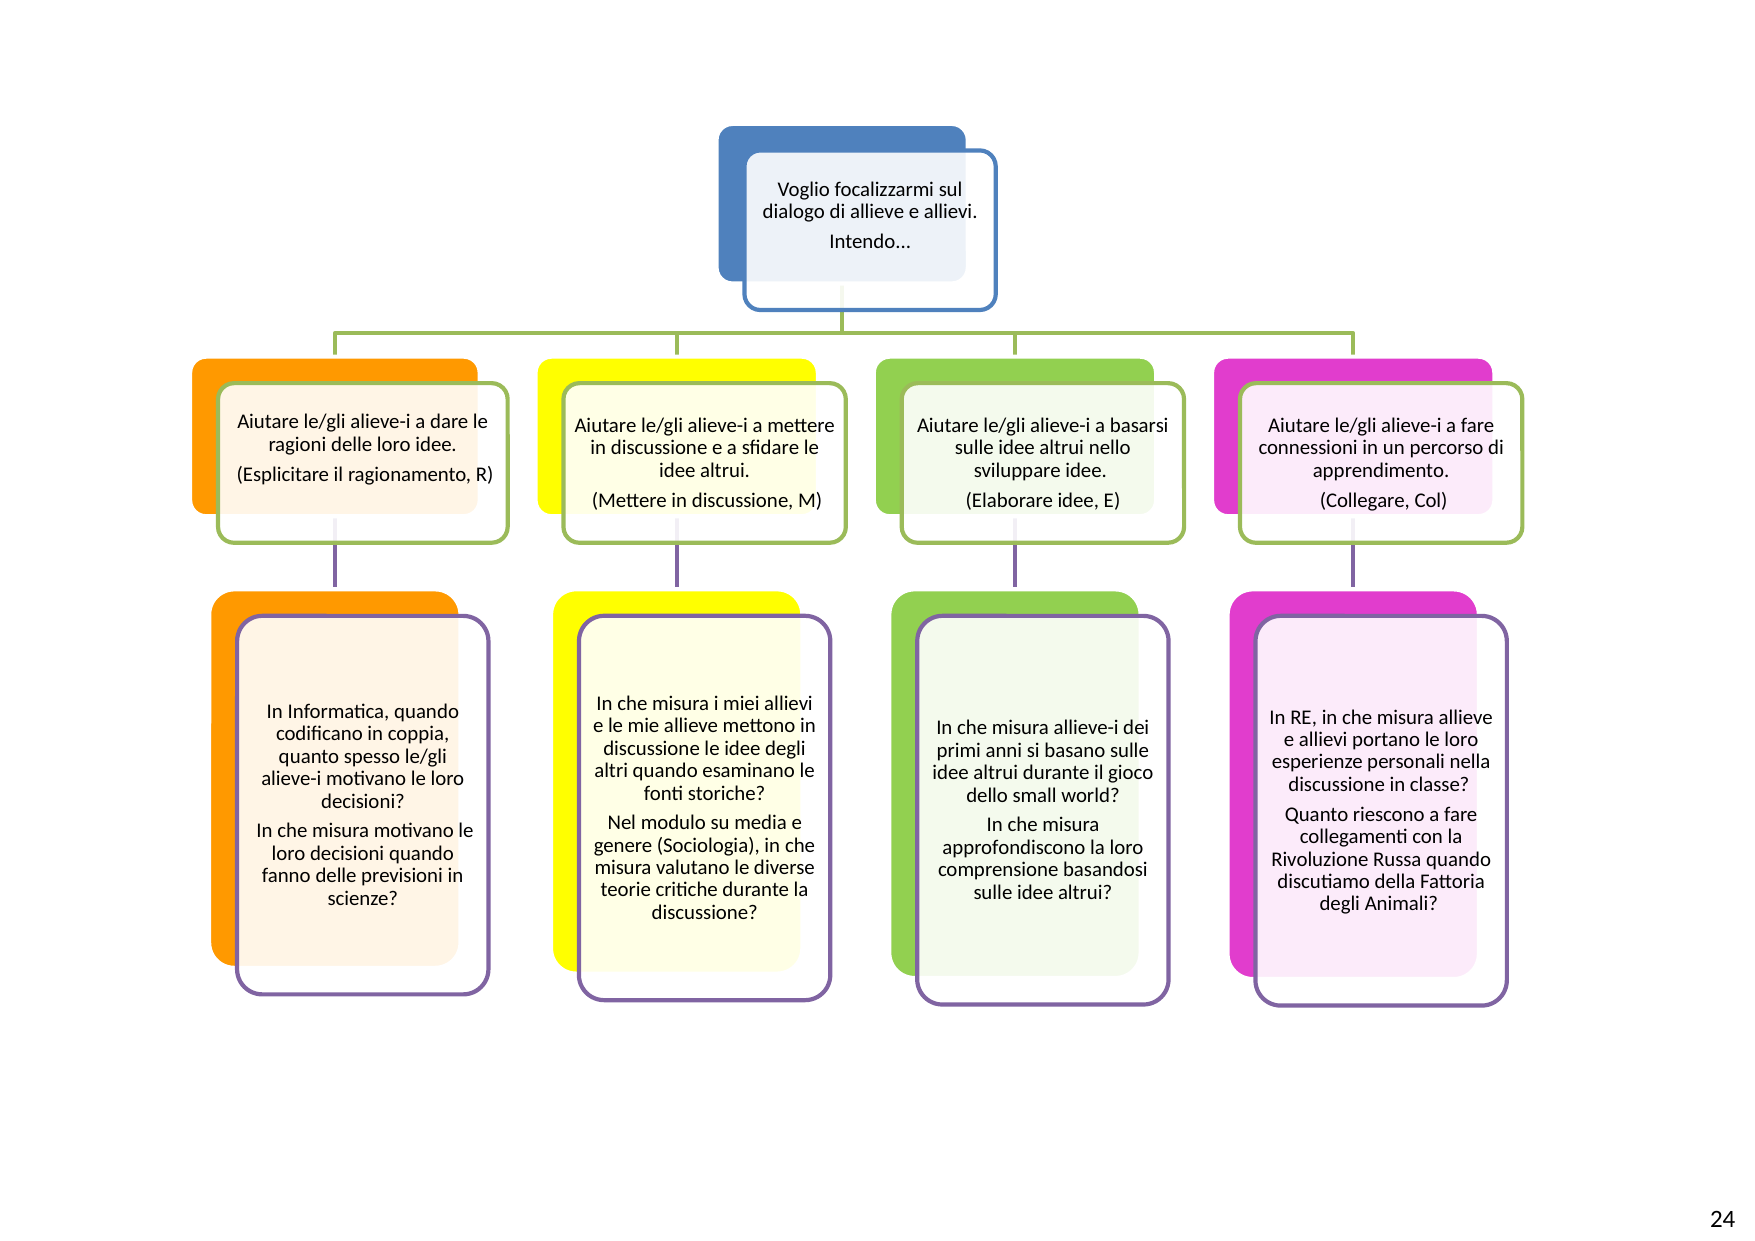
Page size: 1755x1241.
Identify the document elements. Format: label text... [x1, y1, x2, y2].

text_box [189, 123, 1523, 1006]
text_box 24 [1695, 1195, 1752, 1241]
